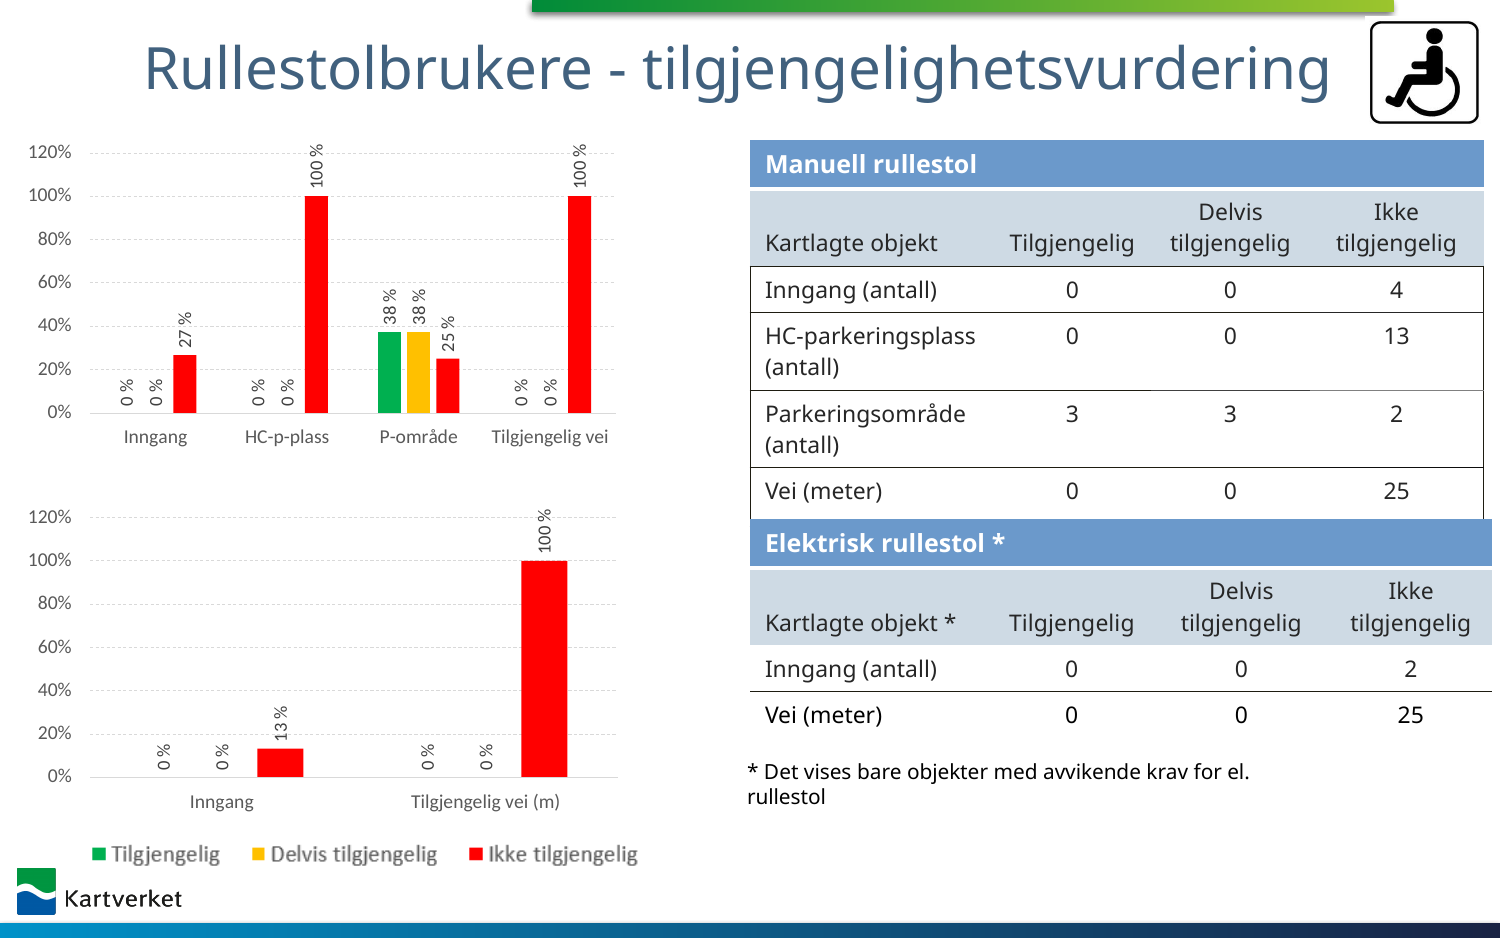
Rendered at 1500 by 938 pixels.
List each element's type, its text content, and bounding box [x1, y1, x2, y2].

table_cell Tilgjengelig [994, 191, 1151, 266]
table_header Manuell rullestol [750, 140, 1484, 187]
table_cell 0 [994, 267, 1151, 312]
picture [86, 838, 643, 870]
table_cell 25 [1310, 468, 1483, 519]
table_cell 3 [994, 391, 1151, 467]
table_cell HC-parkeringsplass (antall) [751, 313, 994, 390]
table_cell Delvis tilgjengelig [1151, 191, 1310, 266]
table_cell 0 [994, 313, 1151, 390]
table_cell 0 [1151, 313, 1310, 390]
table_cell Kartlagte objekt * [750, 570, 991, 645]
table_cell 3 [1151, 391, 1310, 467]
table_cell 0 [1153, 692, 1330, 738]
table_cell Inngang (antall) [750, 645, 991, 691]
table_cell Ikke tilgjengelig [1310, 191, 1484, 266]
table_cell 0 [1151, 468, 1310, 519]
table_cell 4 [1310, 267, 1483, 312]
table_cell Delvis tilgjengelig [1153, 570, 1330, 645]
text_box Rullestolbrukere - tilgjengelighetsvurdering [39, 12, 1348, 109]
picture [1365, 16, 1484, 129]
table_cell 0 [991, 692, 1153, 738]
table_cell 25 [1330, 692, 1492, 738]
table_cell Parkeringsområde (antall) [751, 391, 994, 467]
table_cell 13 [1310, 313, 1483, 390]
picture [20, 135, 629, 457]
table_cell 2 [1330, 645, 1492, 691]
table_cell Ikke tilgjengelig [1330, 570, 1492, 645]
table_cell 0 [994, 468, 1151, 519]
table_cell Vei (meter) [751, 468, 994, 519]
table_cell 2 [1310, 391, 1483, 467]
table_cell Inngang (antall) [751, 267, 994, 312]
table_cell 0 [1153, 645, 1330, 691]
table_header Elektrisk rullestol * [750, 519, 1492, 566]
table_cell Vei (meter) [750, 692, 991, 738]
table_cell 0 [991, 645, 1153, 691]
table_cell Kartlagte objekt [750, 191, 994, 266]
table_cell 0 [1151, 267, 1310, 312]
table_cell Tilgjengelig [991, 570, 1153, 645]
picture [20, 499, 630, 822]
text_box * Det vises bare objekter med avvikende krav for el. rullestol [732, 751, 1317, 816]
